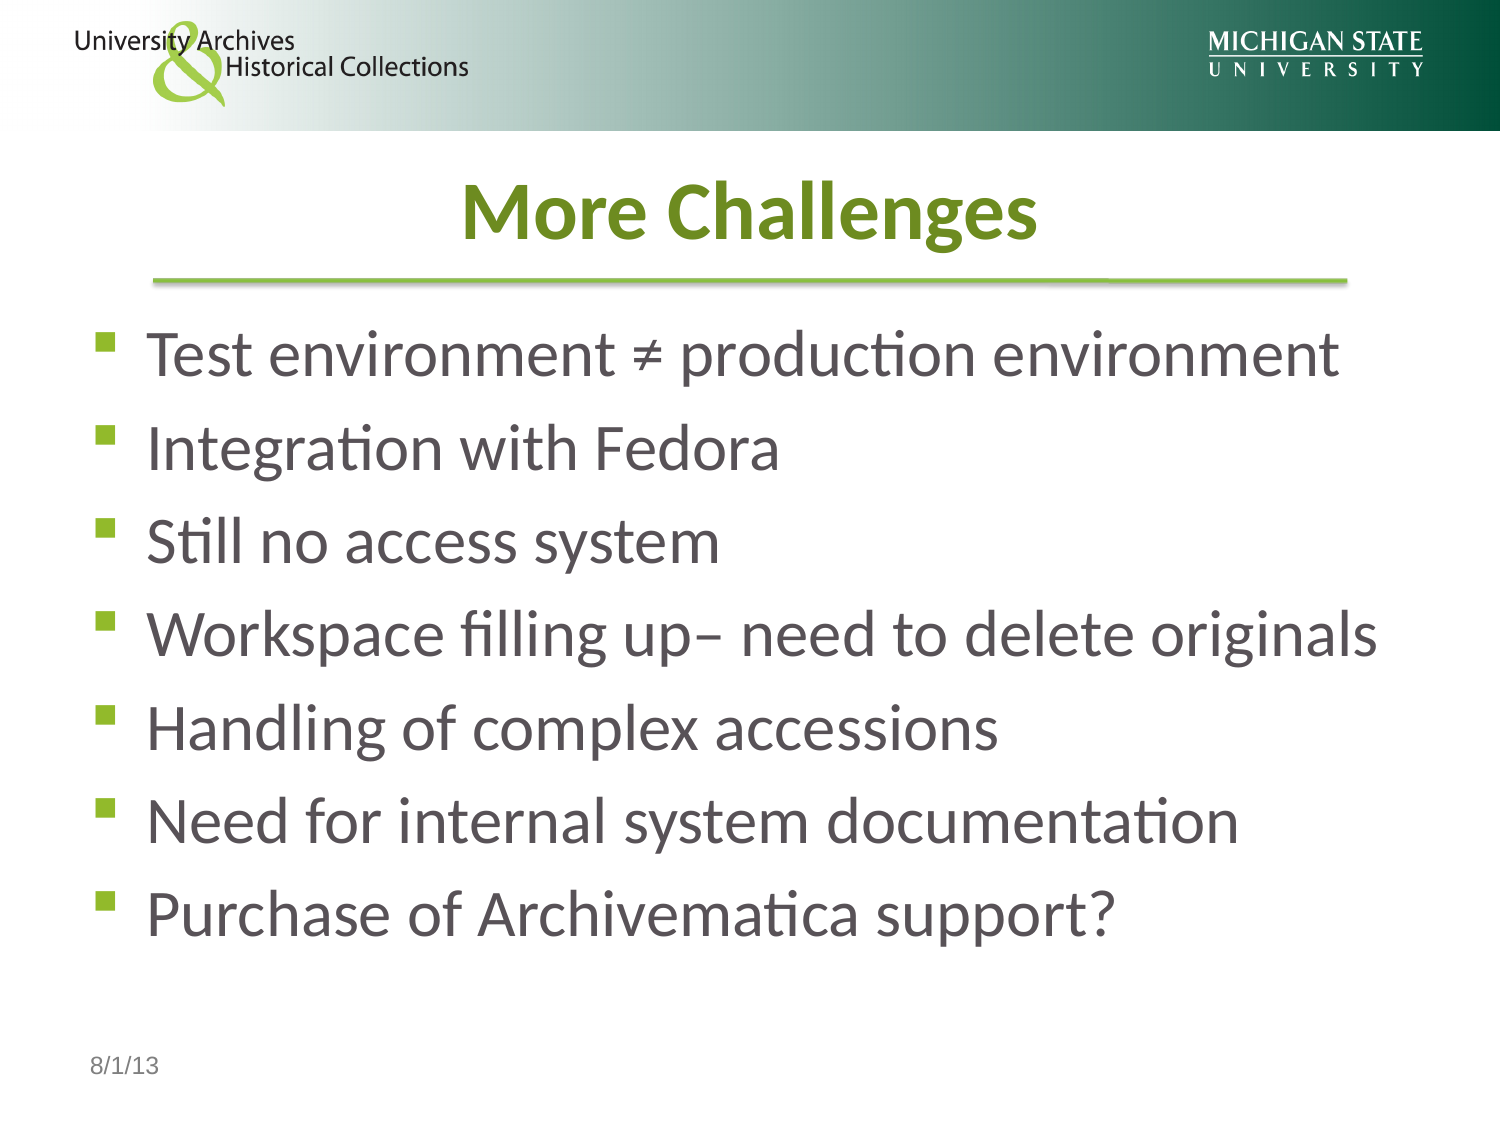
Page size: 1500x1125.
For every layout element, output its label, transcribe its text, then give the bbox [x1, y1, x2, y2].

picture [0, 0, 1500, 131]
list Test environment ≠ production environment Integration with Fedora Still no access system Workspace filling up– need to delete originals Handling of complex accessions Need for internal system documentation Purchase of Archivematica support? [75, 302, 1500, 1040]
title More Challenges [75, 134, 1425, 302]
